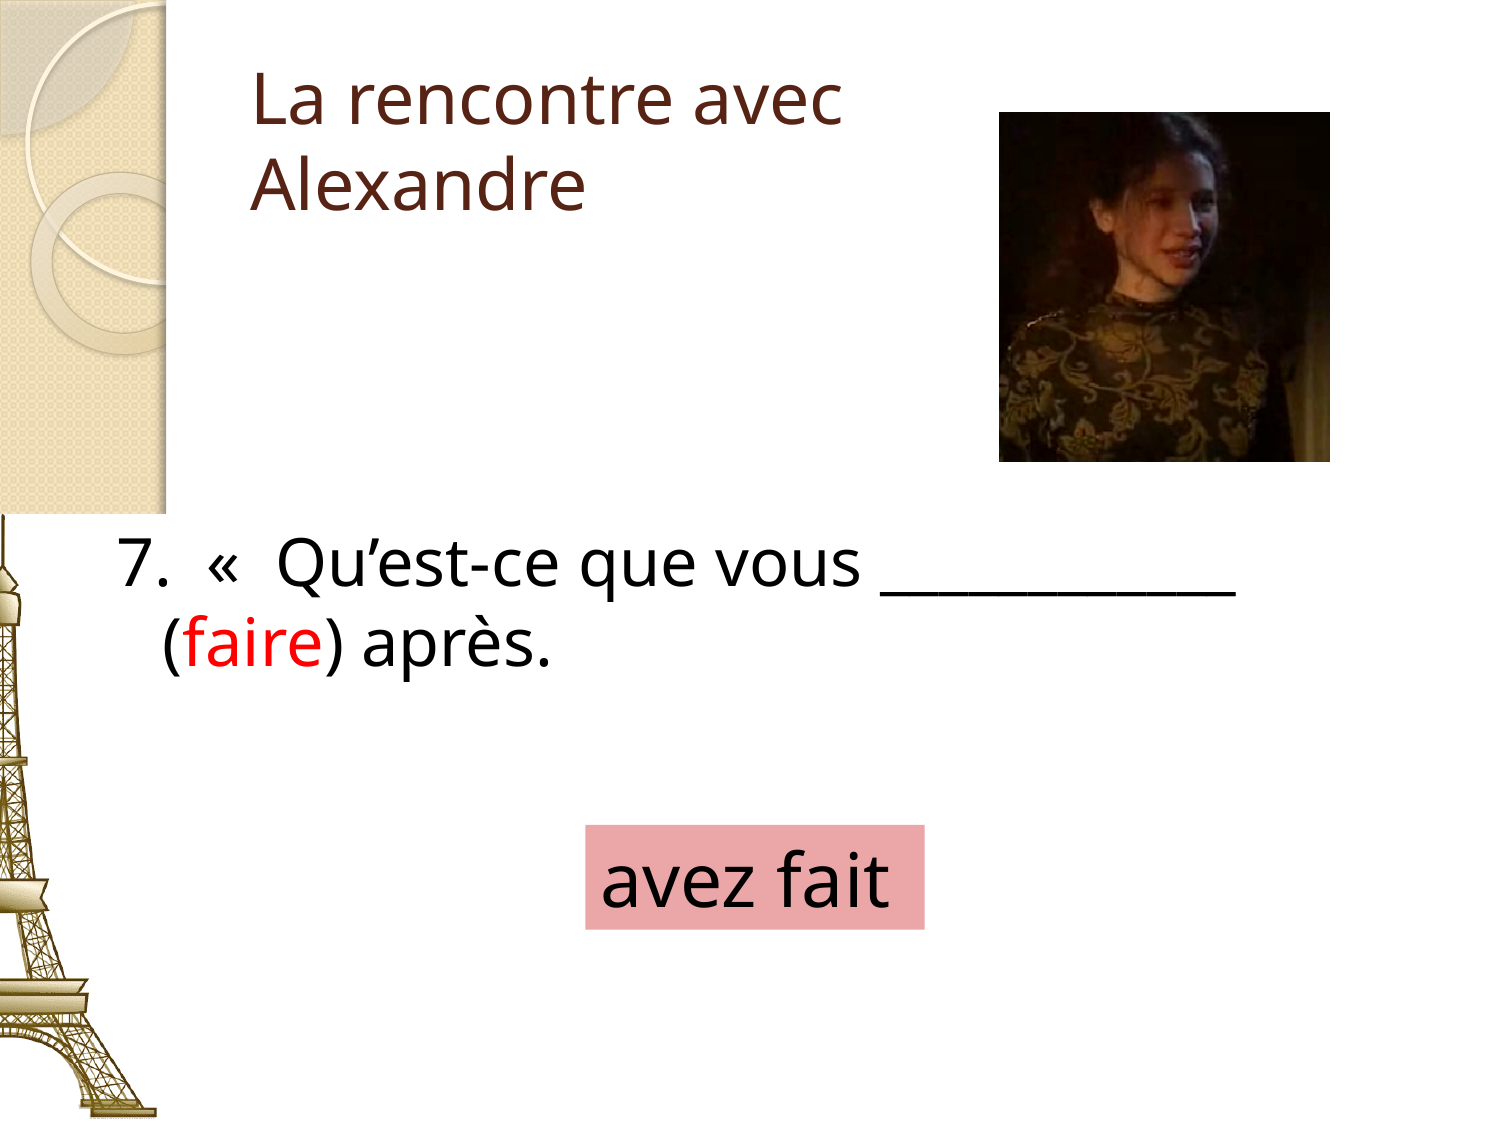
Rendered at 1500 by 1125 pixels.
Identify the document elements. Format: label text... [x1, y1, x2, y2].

title La rencontre avec Alexandre [235, 45, 1100, 233]
picture [0, 514, 167, 1125]
text_box avez fait [585, 824, 925, 930]
picture [999, 112, 1330, 463]
list 7. « Qu’est-ce que vous ____________ (faire) après. [87, 512, 1350, 738]
